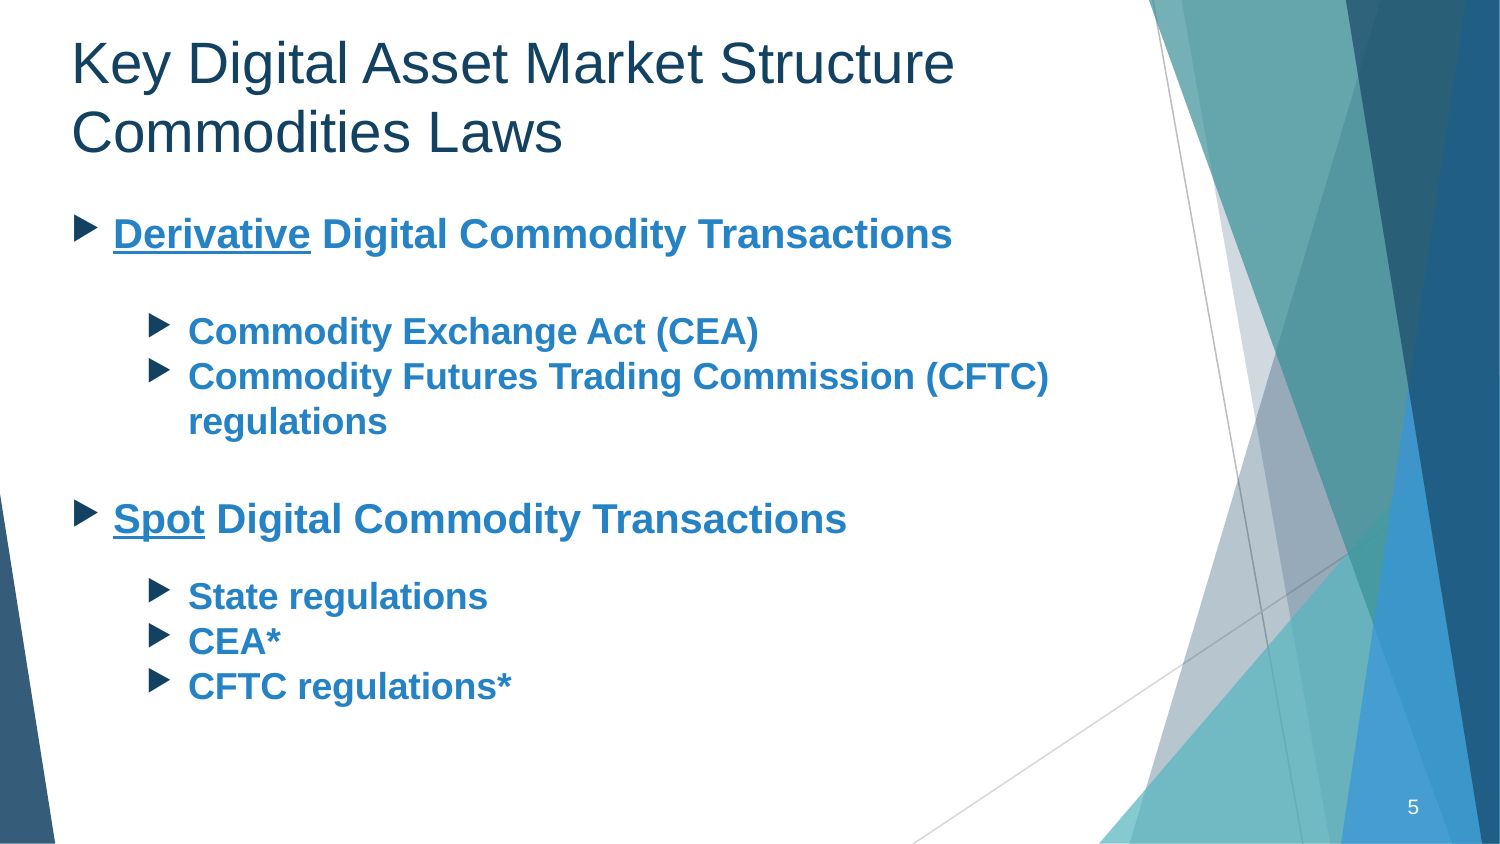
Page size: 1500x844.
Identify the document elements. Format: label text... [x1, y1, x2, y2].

list Derivative Digital Commodity Transactions Commodity Exchange Act (CEA) Commodity Futures Trading Commission (CFTC) regulations Spot Digital Commodity Transactions State regulations CEA* CFTC regulations* [69, 205, 1137, 844]
title Key Digital Asset Market Structure Commodities Laws [69, 16, 1139, 235]
slide_number 5 [1394, 793, 1428, 844]
